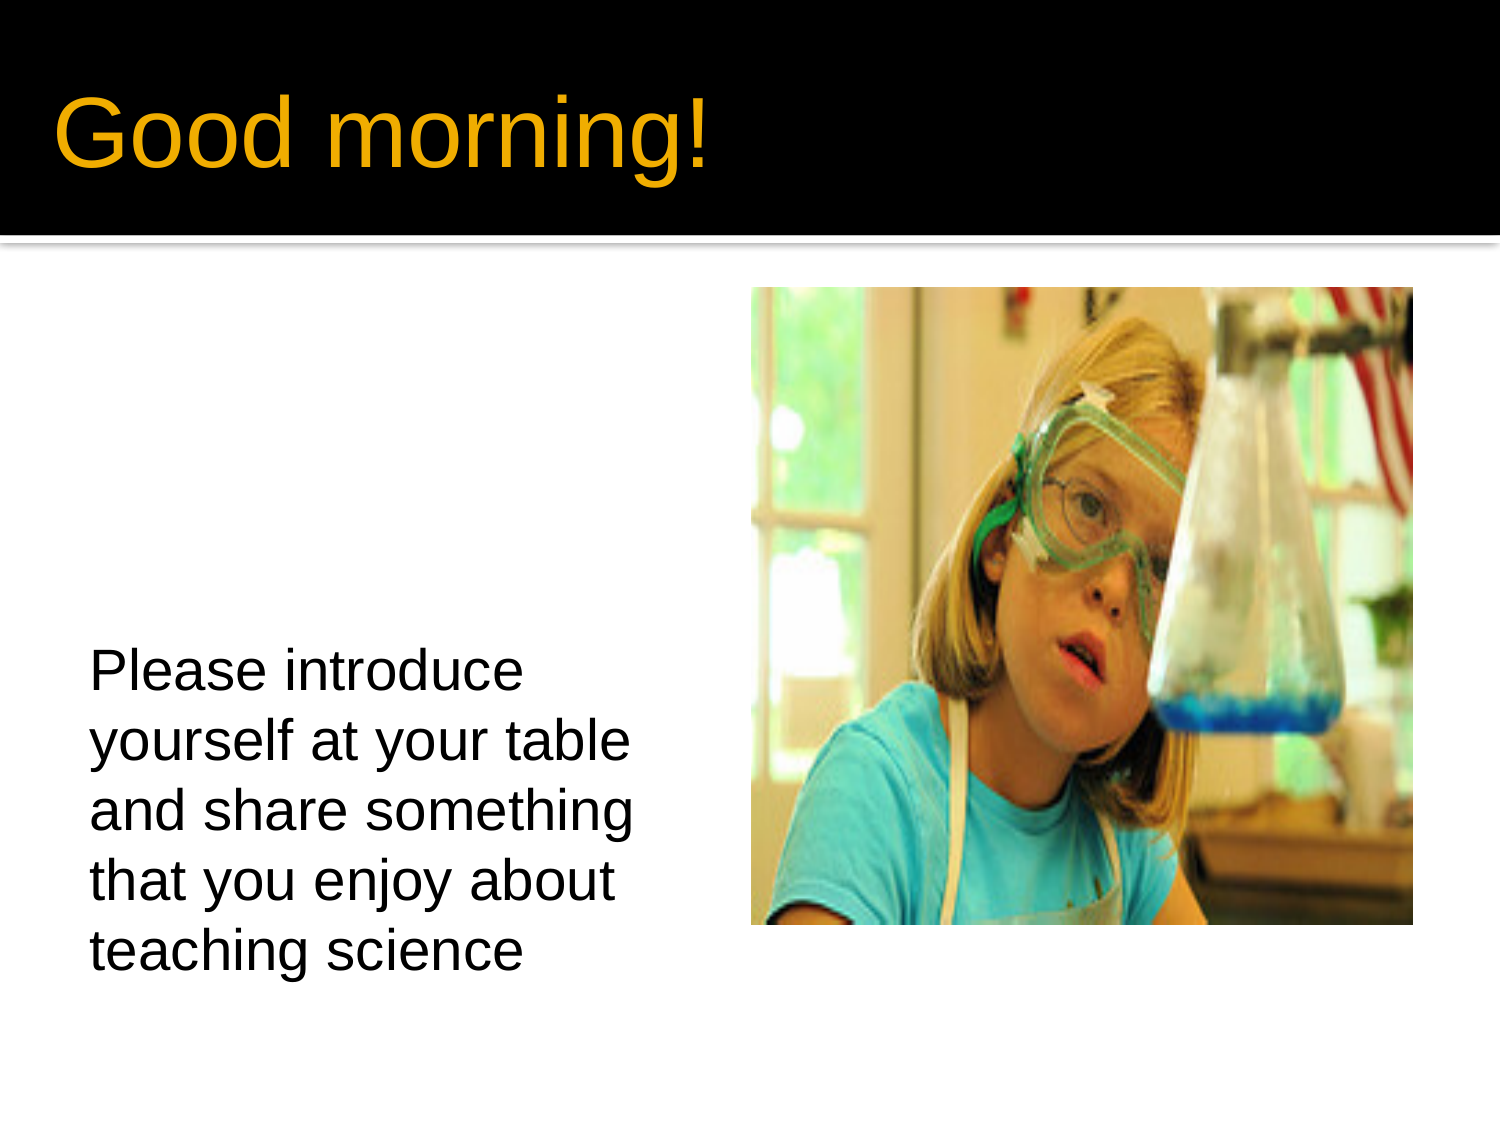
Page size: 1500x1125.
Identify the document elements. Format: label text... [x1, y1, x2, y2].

text_box Good morning! [37, 59, 1288, 195]
picture [751, 287, 1413, 925]
text_box Please introduce yourself at your table and share something that you enjoy about teaching science [75, 624, 700, 990]
